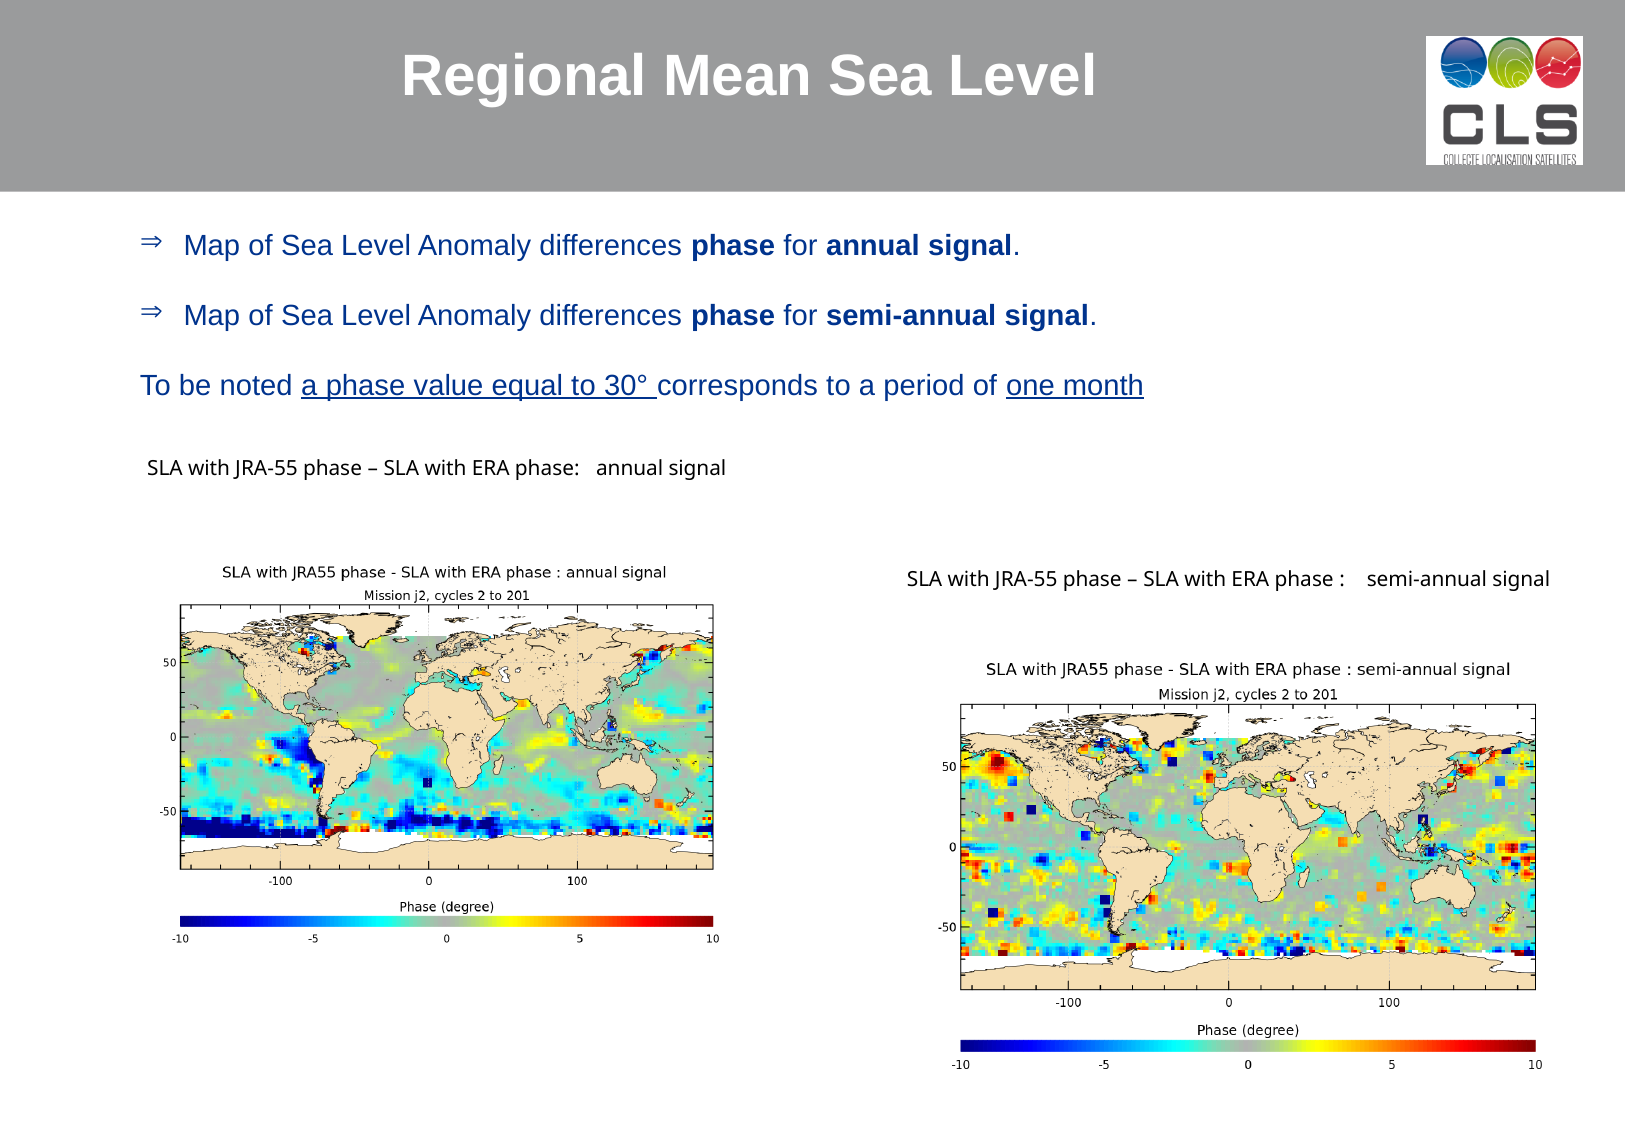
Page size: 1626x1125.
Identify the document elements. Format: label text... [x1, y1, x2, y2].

picture [1426, 36, 1583, 165]
text_box SLA with JRA-55 phase – SLA with ERA phase : semi-annual signal [840, 558, 1618, 599]
text_box Regional Mean Sea Level [386, 40, 1162, 119]
picture [115, 547, 744, 966]
text_box Map of Sea Level Anomaly differences phase for annual signal. Map of Sea Level Anomaly differences phase for semi-annual signal. To be noted a phase value equal to 30° corresponds to a period of one month [125, 219, 1515, 409]
picture [890, 642, 1569, 1094]
text_box SLA with JRA-55 phase – SLA with ERA phase: annual signal [48, 447, 826, 488]
